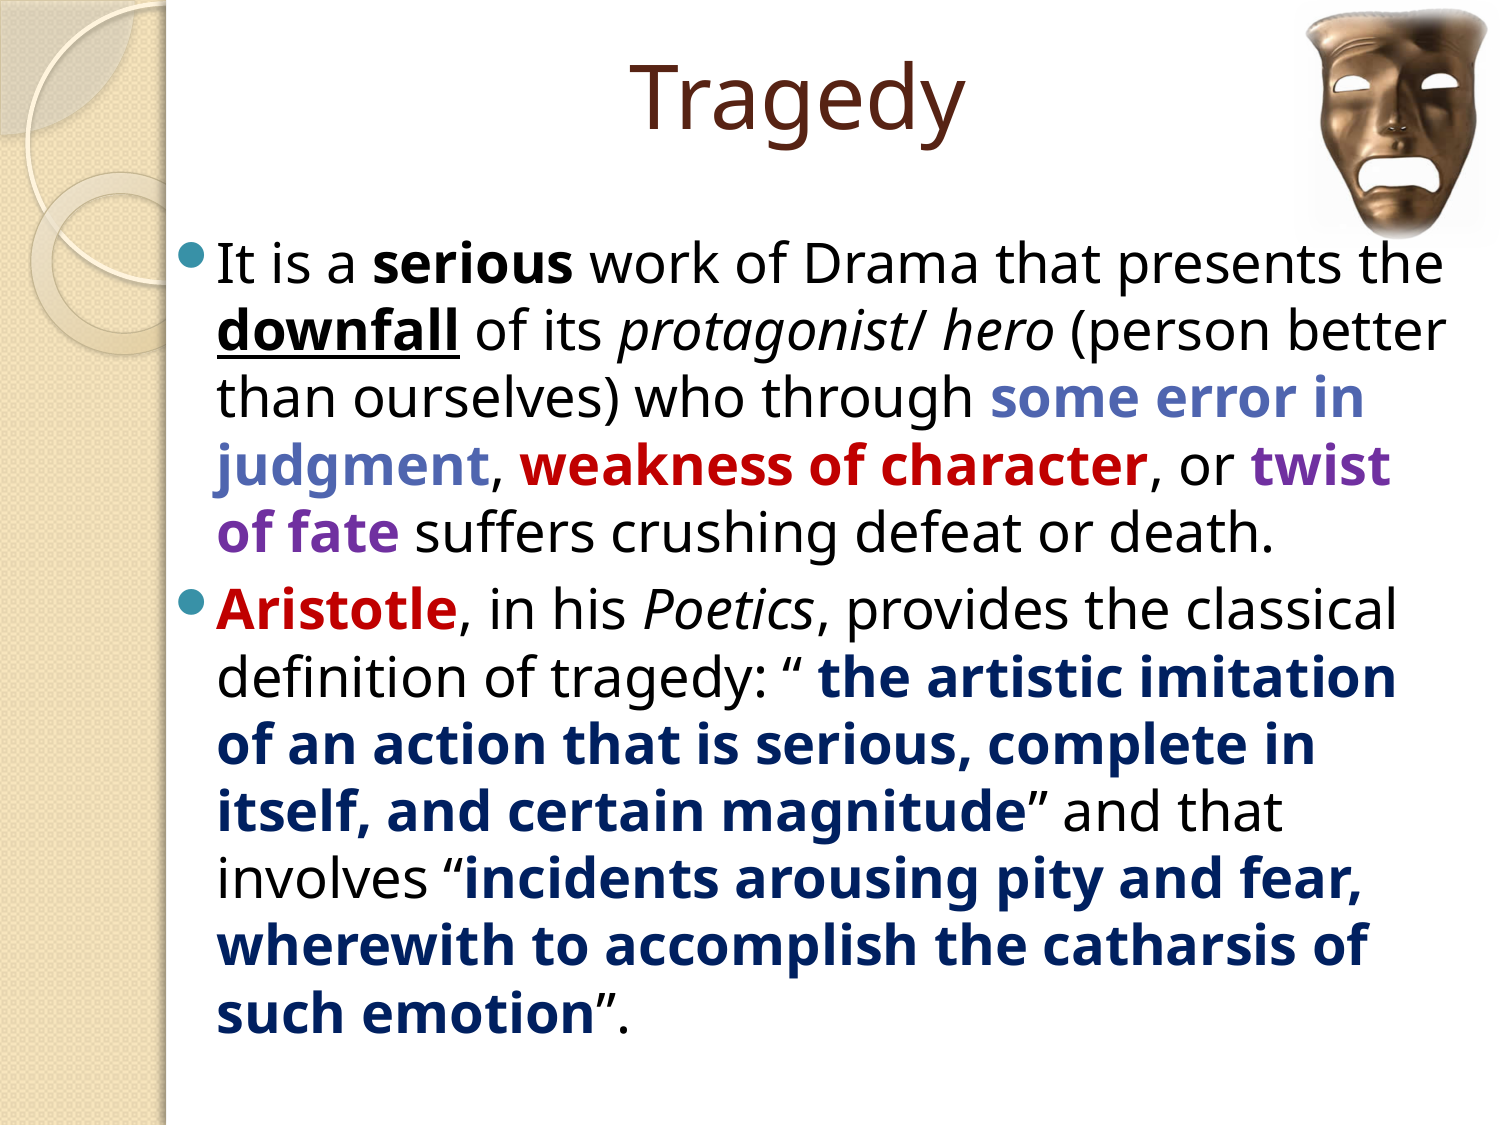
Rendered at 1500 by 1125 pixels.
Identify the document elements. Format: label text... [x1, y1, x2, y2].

picture [1293, 0, 1500, 249]
title Tragedy [194, 0, 1289, 188]
list It is a serious work of Drama that presents the downfall of its protagonist/ hero (person better than ourselves) who through some error in judgment, weakness of character, or twist of fate suffers crushing defeat or death. Aristotle, in his Poetics, provides the classical definition of tragedy: “ the artistic imitation of an action that is serious, complete in itself, and certain magnitude” and that involves “incidents arousing pity and fear, wherewith to accomplish the catharsis of such emotion”. [147, 219, 1466, 1125]
